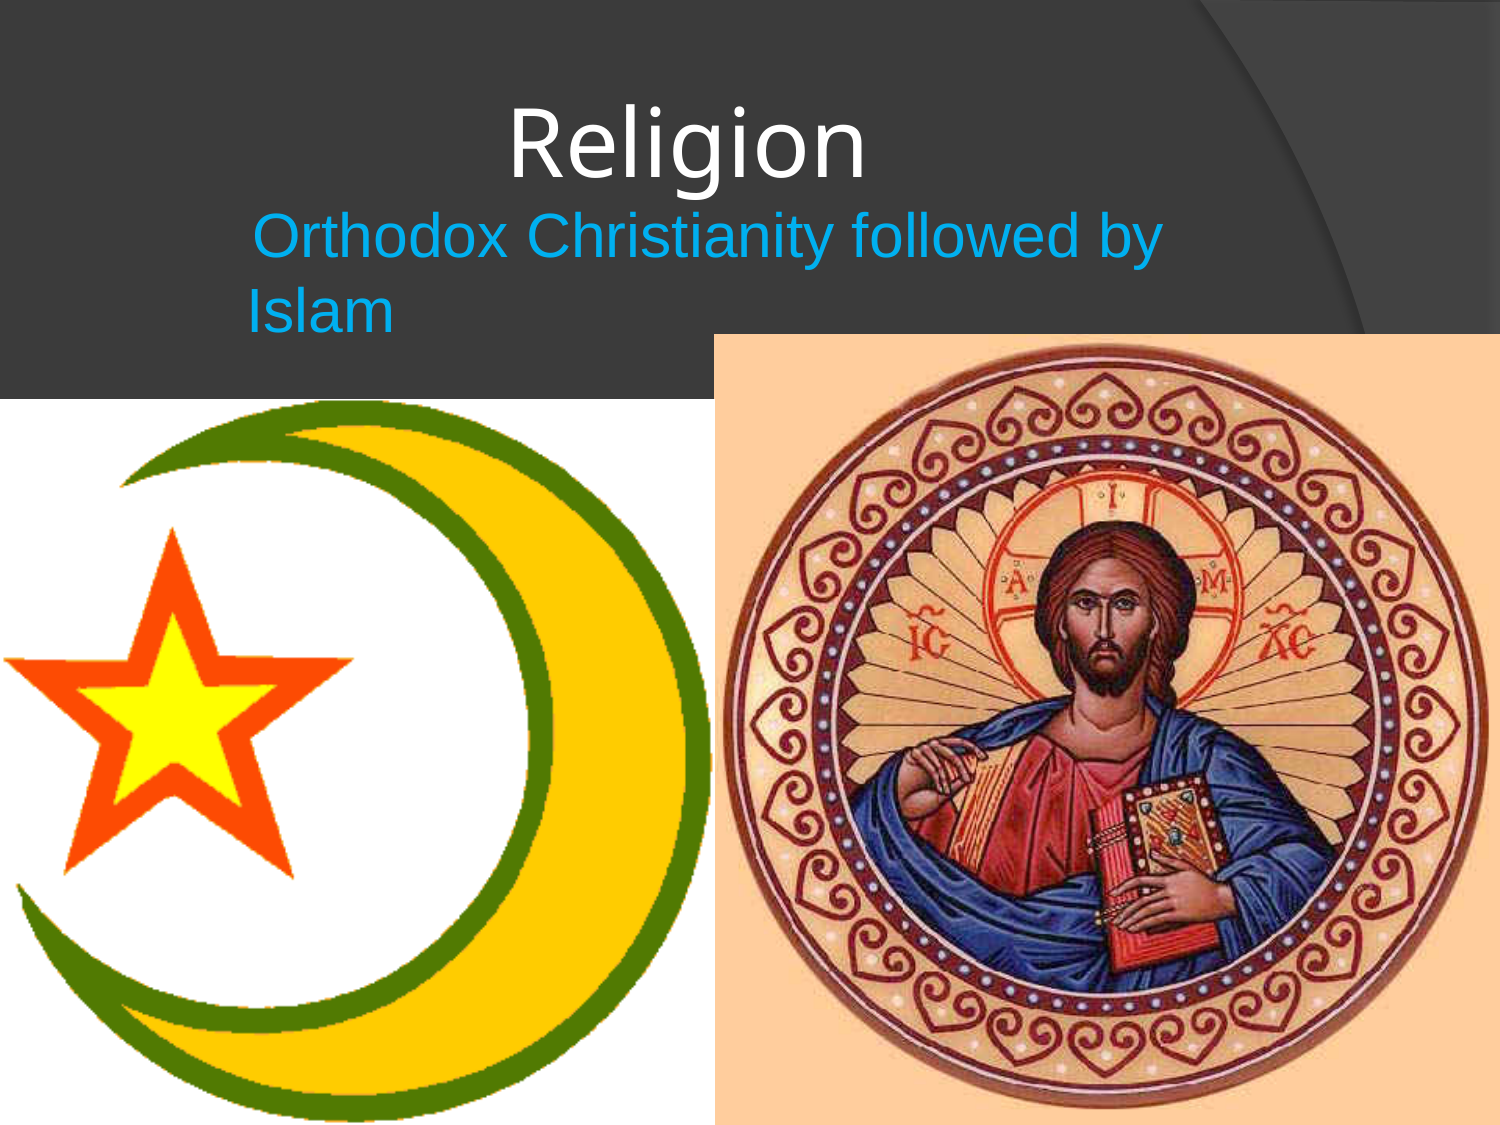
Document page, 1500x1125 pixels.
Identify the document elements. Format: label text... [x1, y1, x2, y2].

list Orthodox Christianity followed by Islam [162, 187, 1325, 363]
title Religion [75, 45, 1300, 233]
picture [0, 399, 715, 1125]
picture [713, 334, 1500, 1125]
